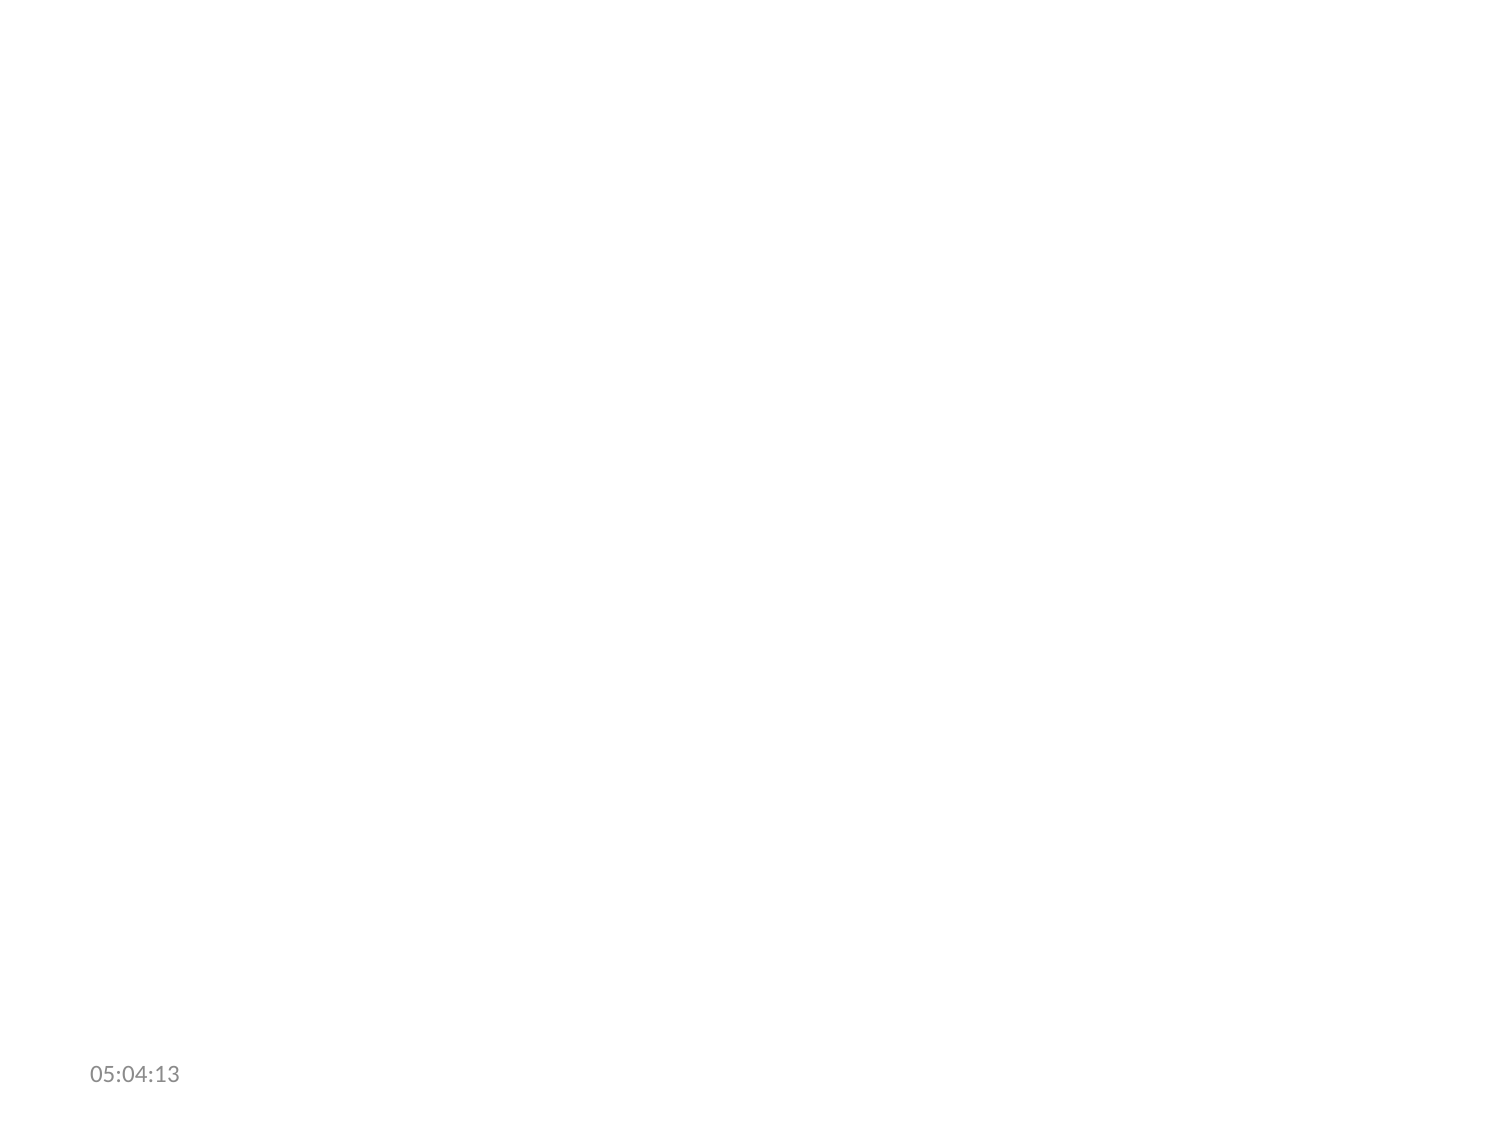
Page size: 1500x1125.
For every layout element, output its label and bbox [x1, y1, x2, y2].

slide_number [75, 1042, 425, 1103]
